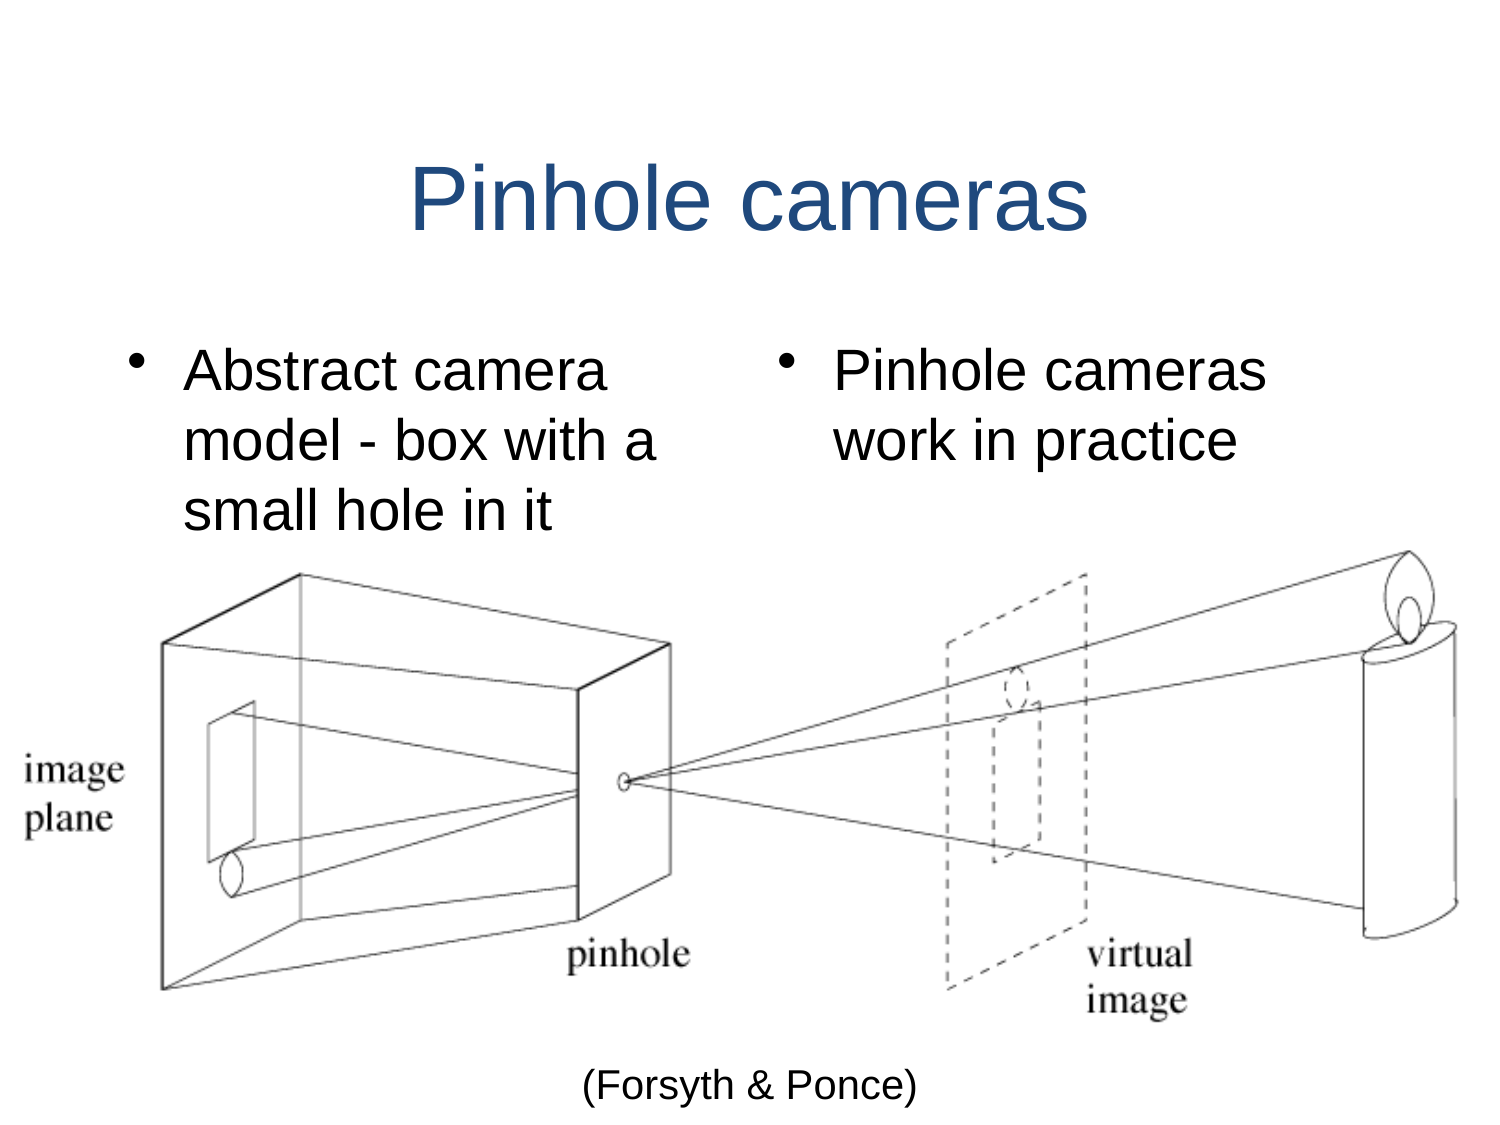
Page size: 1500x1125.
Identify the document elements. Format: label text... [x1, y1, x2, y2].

text_box (Forsyth & Ponce) [487, 1050, 1013, 1115]
text_box Pinhole cameras work in practice [762, 324, 1388, 548]
text_box Pinhole cameras [112, 99, 1388, 288]
text_box Abstract camera model - box with a small hole in it [112, 324, 738, 548]
picture [24, 549, 1461, 1027]
